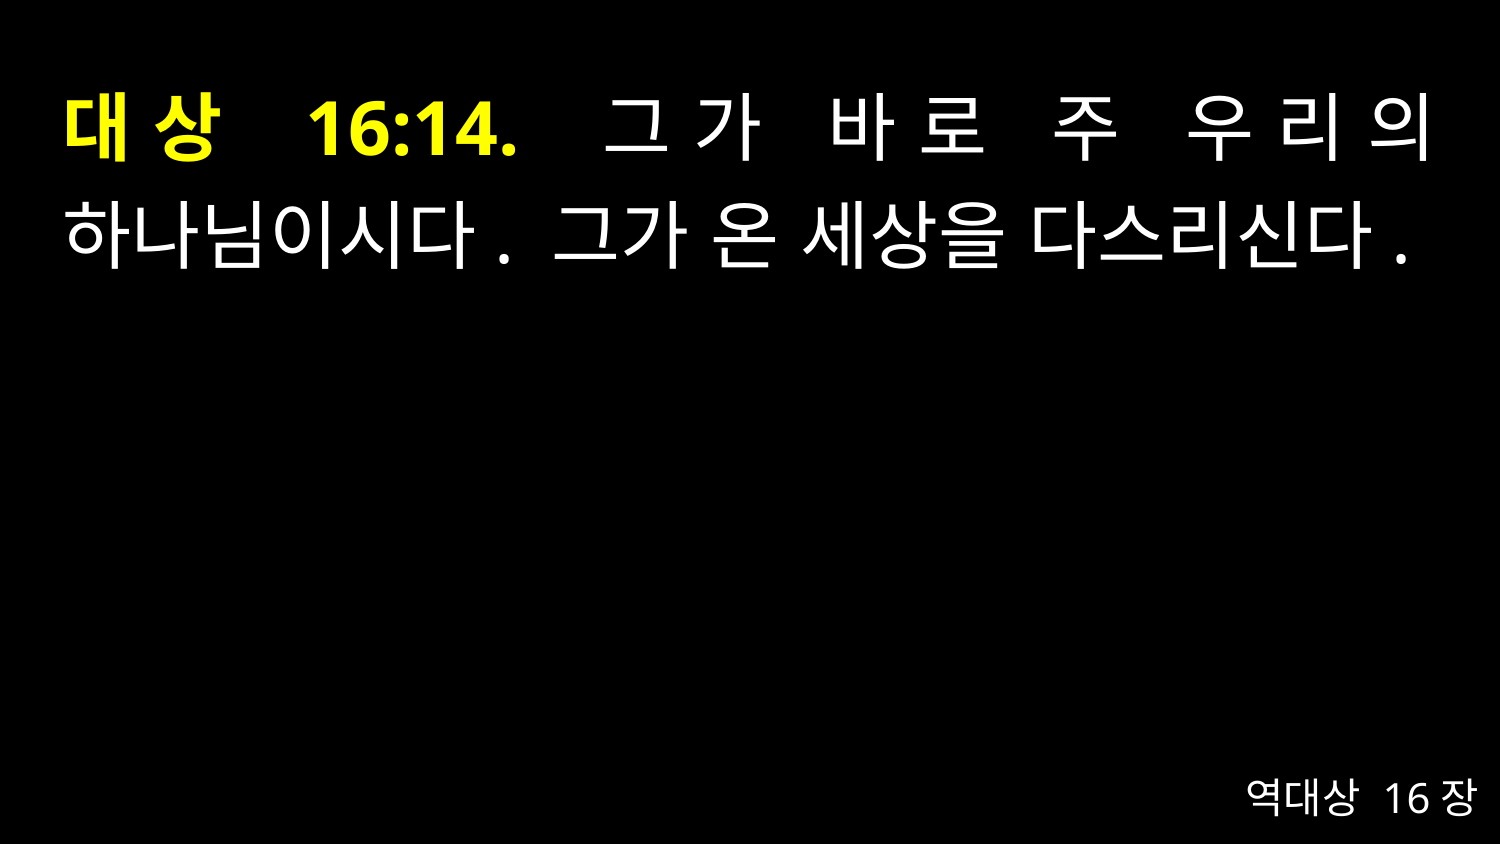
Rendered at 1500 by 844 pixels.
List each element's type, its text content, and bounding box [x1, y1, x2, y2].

title 대상 16:14. 그가 바로 주 우리의 하나님이시다. 그가 온 세상을 다스리신다. [0, 0, 1500, 844]
subtitle 역대상 16장 [916, 770, 1500, 844]
